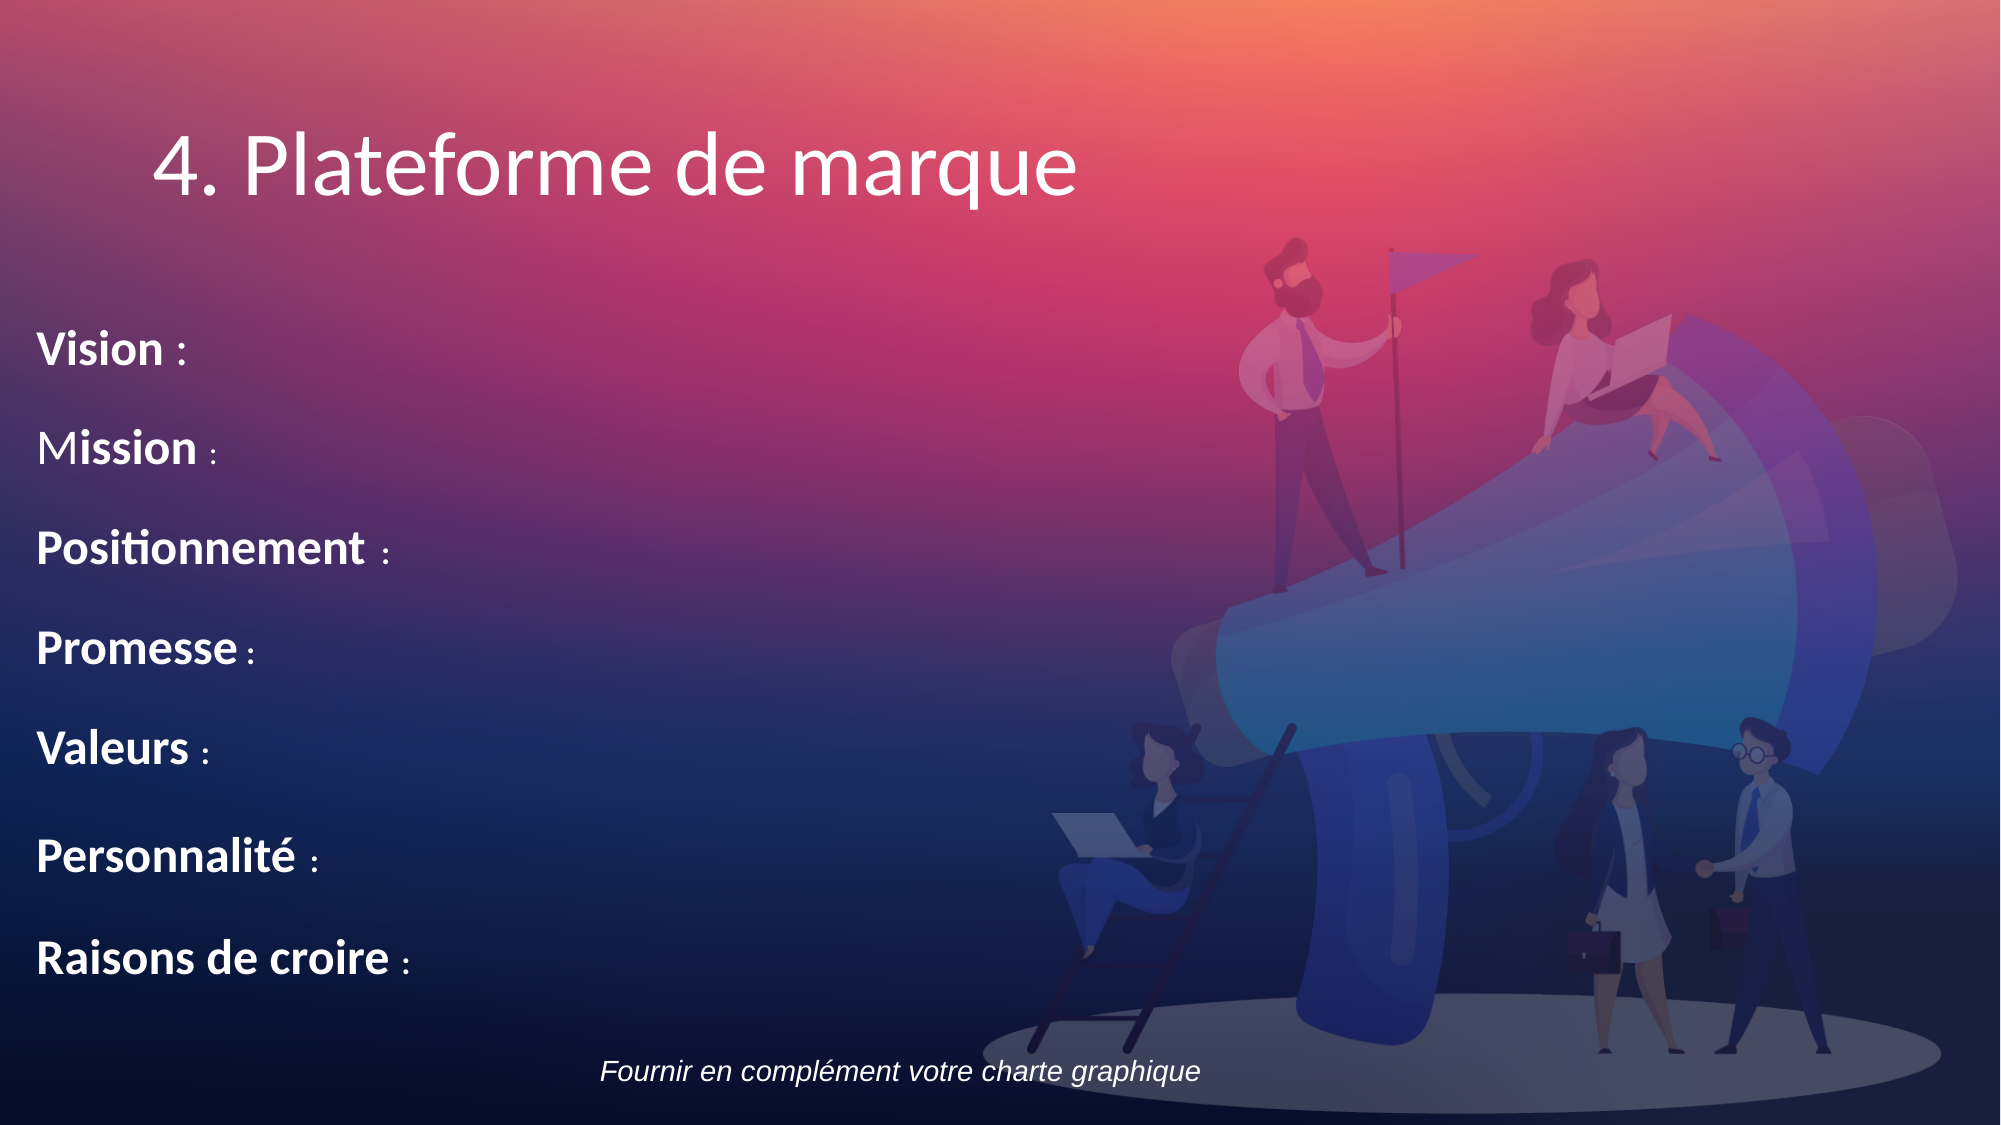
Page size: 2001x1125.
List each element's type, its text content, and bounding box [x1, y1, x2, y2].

text_box Vision : Mission : Positionnement : Promesse : Valeurs : Personnalité : Raisons de croire : [21, 307, 922, 992]
picture [0, 0, 2001, 1125]
text_box Fournir en complément votre charte graphique [584, 1044, 922, 1095]
title 4. Plateforme de marque [137, 59, 1863, 278]
